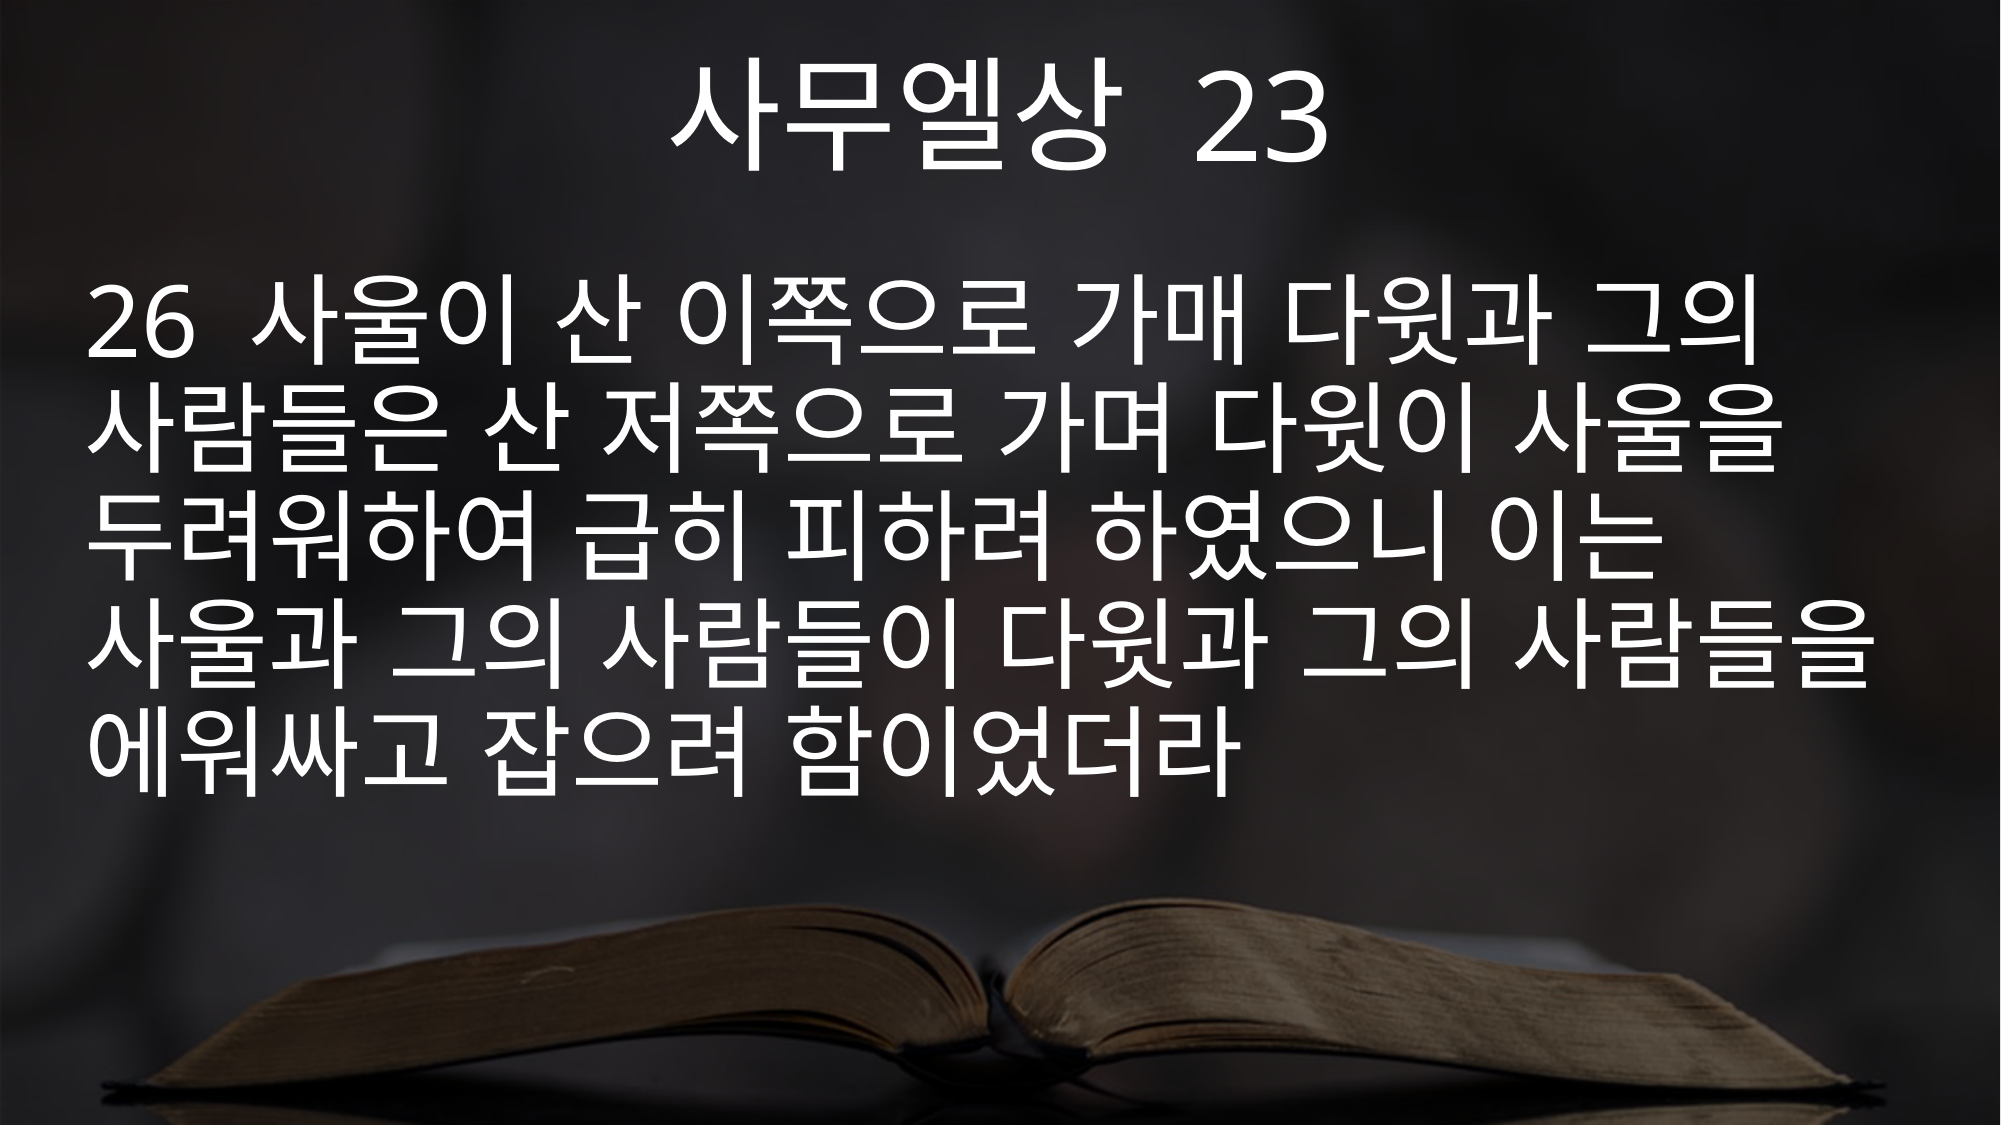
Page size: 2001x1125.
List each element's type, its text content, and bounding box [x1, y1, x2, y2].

picture [0, 0, 2001, 1125]
list 26 사울이 산 이쪽으로 가매 다윗과 그의 사람들은 산 저쪽으로 가며 다윗이 사울을 두려워하여 급히 피하려 하였으니 이는 사울과 그의 사람들이 다윗과 그의 사람들을 에워싸고 잡으려 함이었더라 [69, 263, 1953, 423]
footer 사무엘상 23 [0, 32, 2000, 192]
